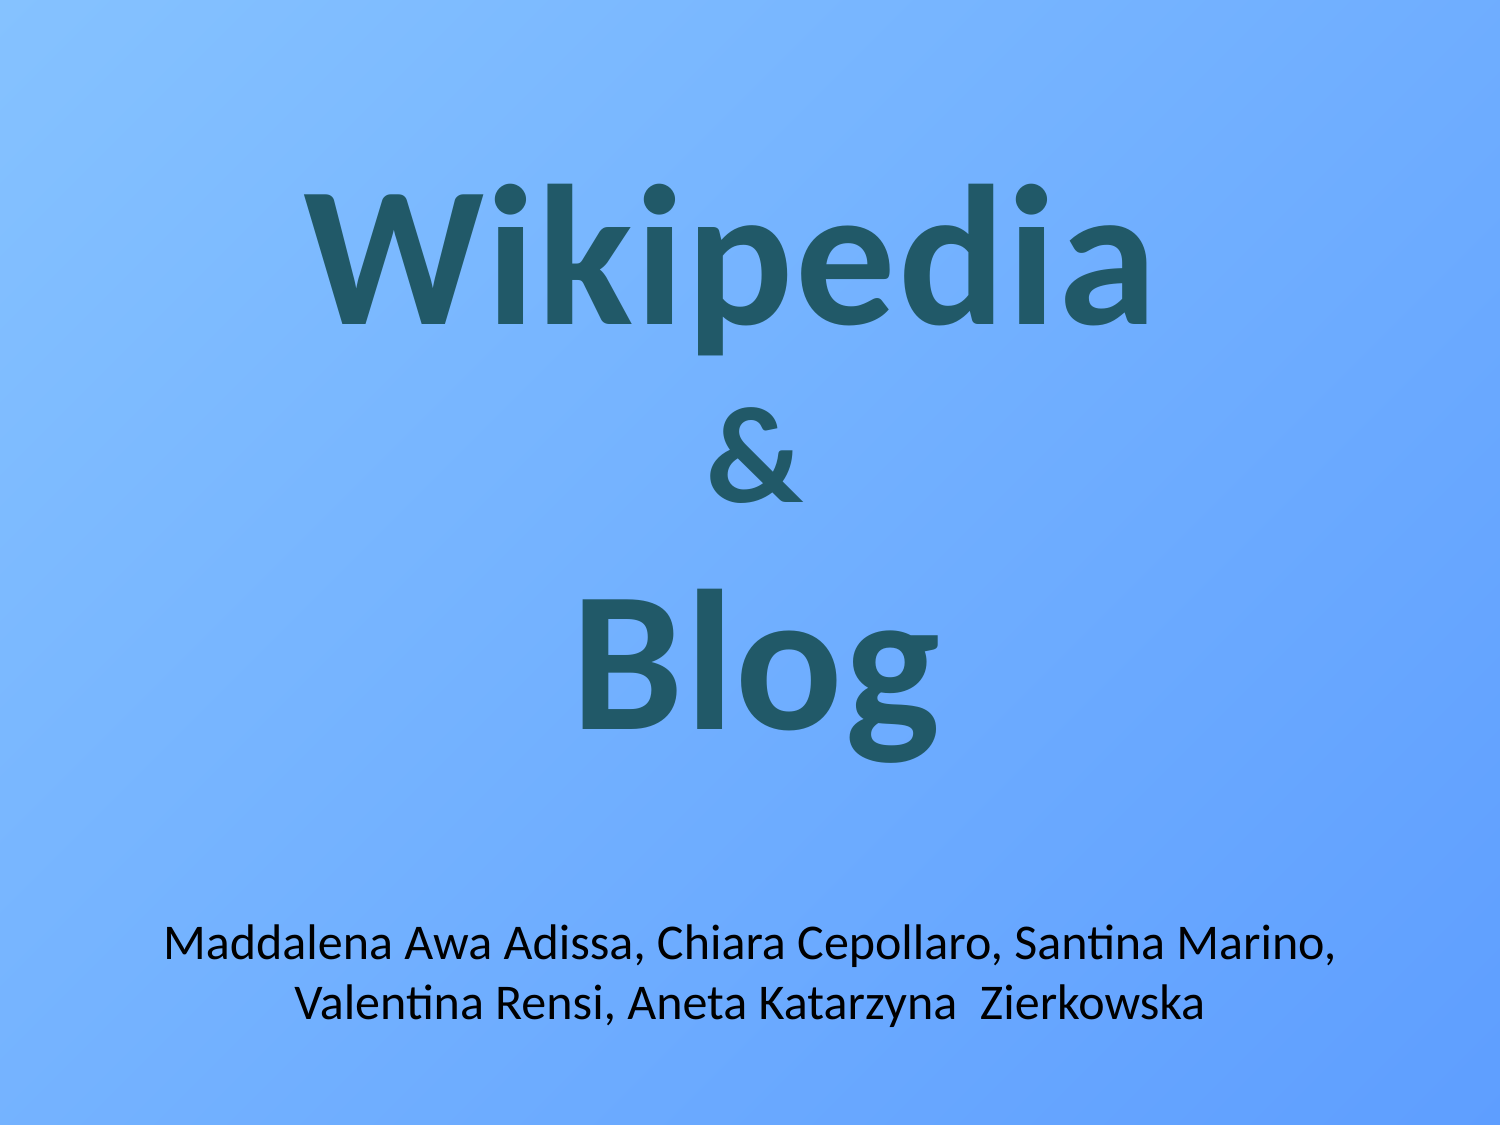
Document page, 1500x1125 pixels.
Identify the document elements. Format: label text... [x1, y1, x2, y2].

text_box Wikipedia & Blog [187, 117, 1325, 778]
subtitle Maddalena Awa Adissa, Chiara Cepollaro, Santina Marino, Valentina Rensi, Aneta Katarzyna Zierkowska [117, 902, 1383, 1062]
